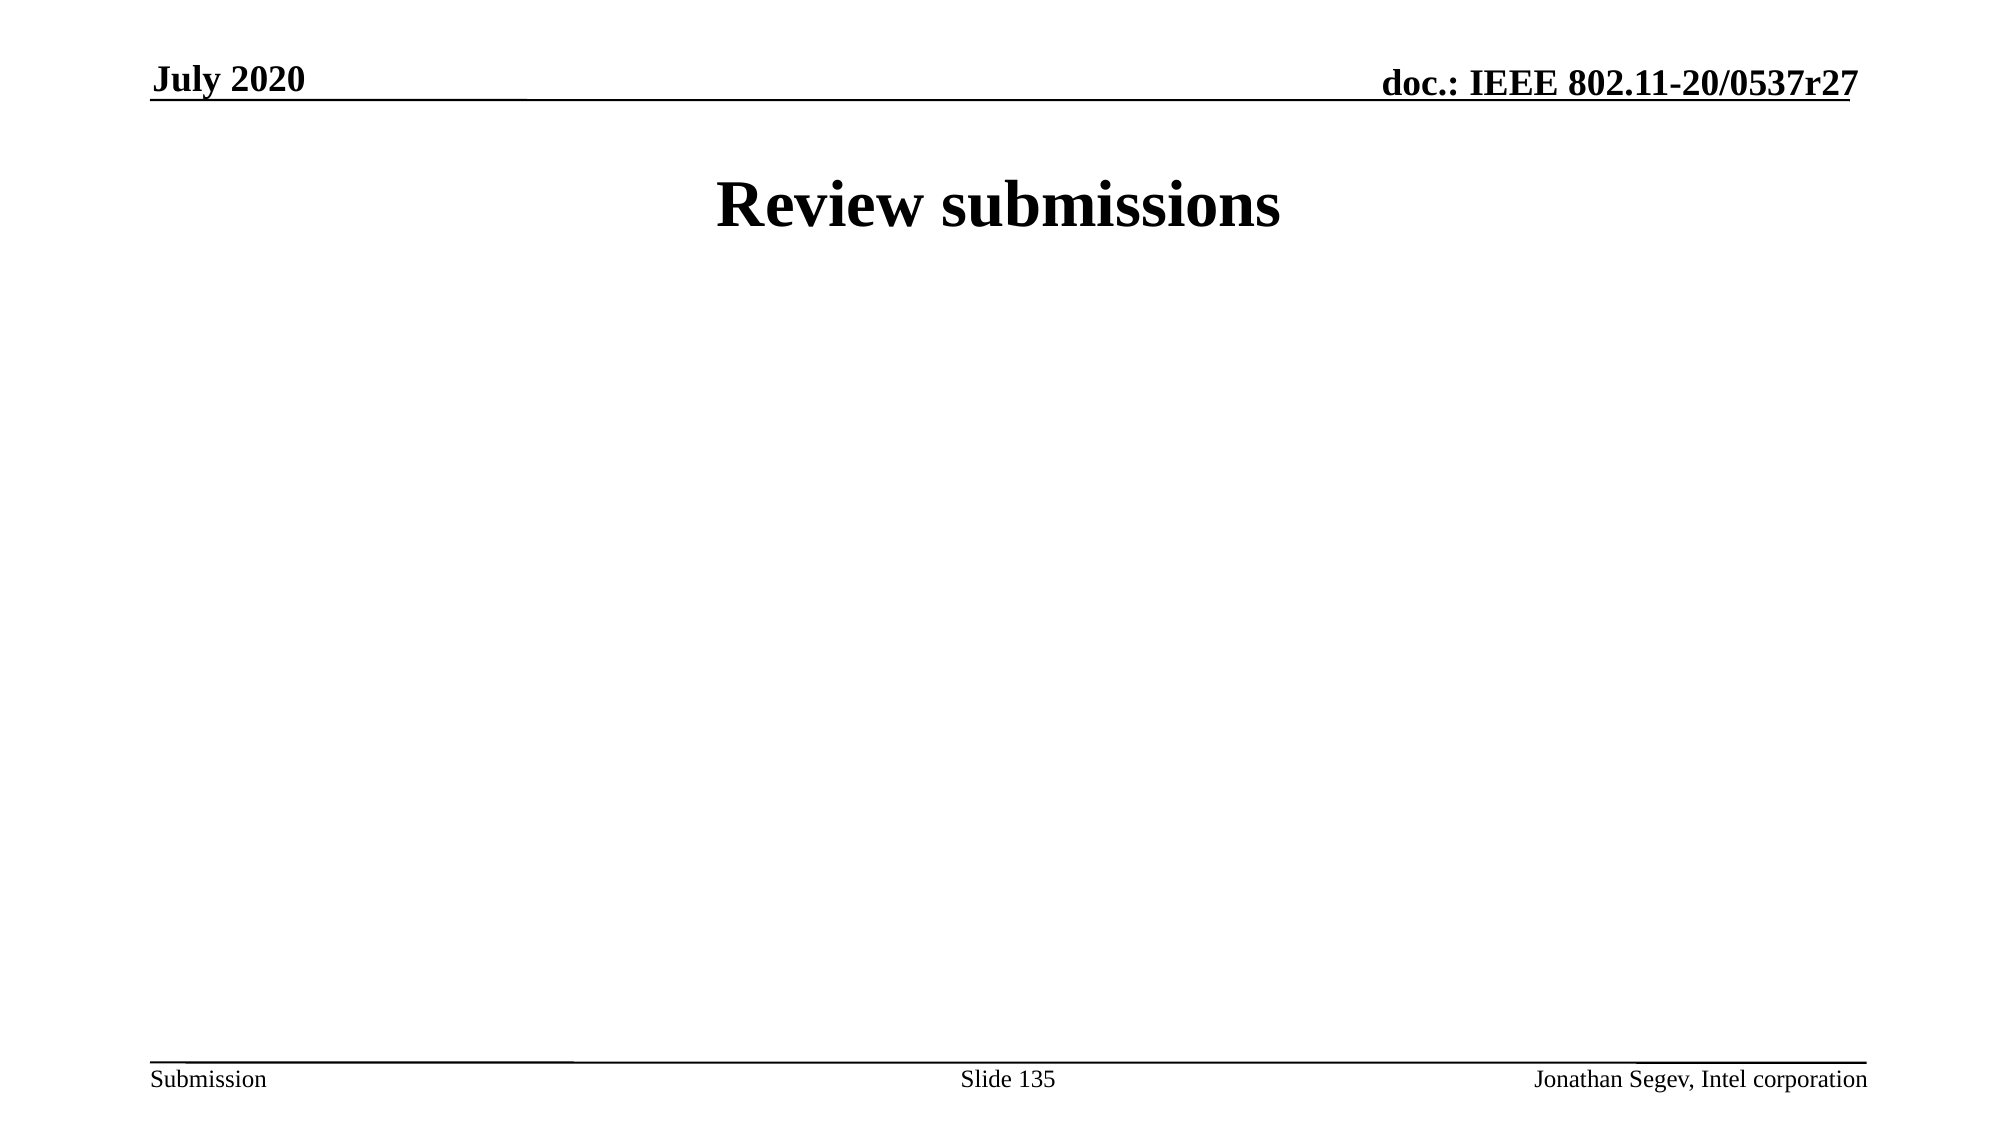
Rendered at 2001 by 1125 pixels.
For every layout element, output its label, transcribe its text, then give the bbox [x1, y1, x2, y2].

footer Jonathan Segev, Intel corporation [1171, 1061, 1869, 1093]
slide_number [152, 54, 563, 100]
title Review submissions [149, 112, 1850, 288]
slide_number Slide 135 [950, 1061, 1067, 1123]
